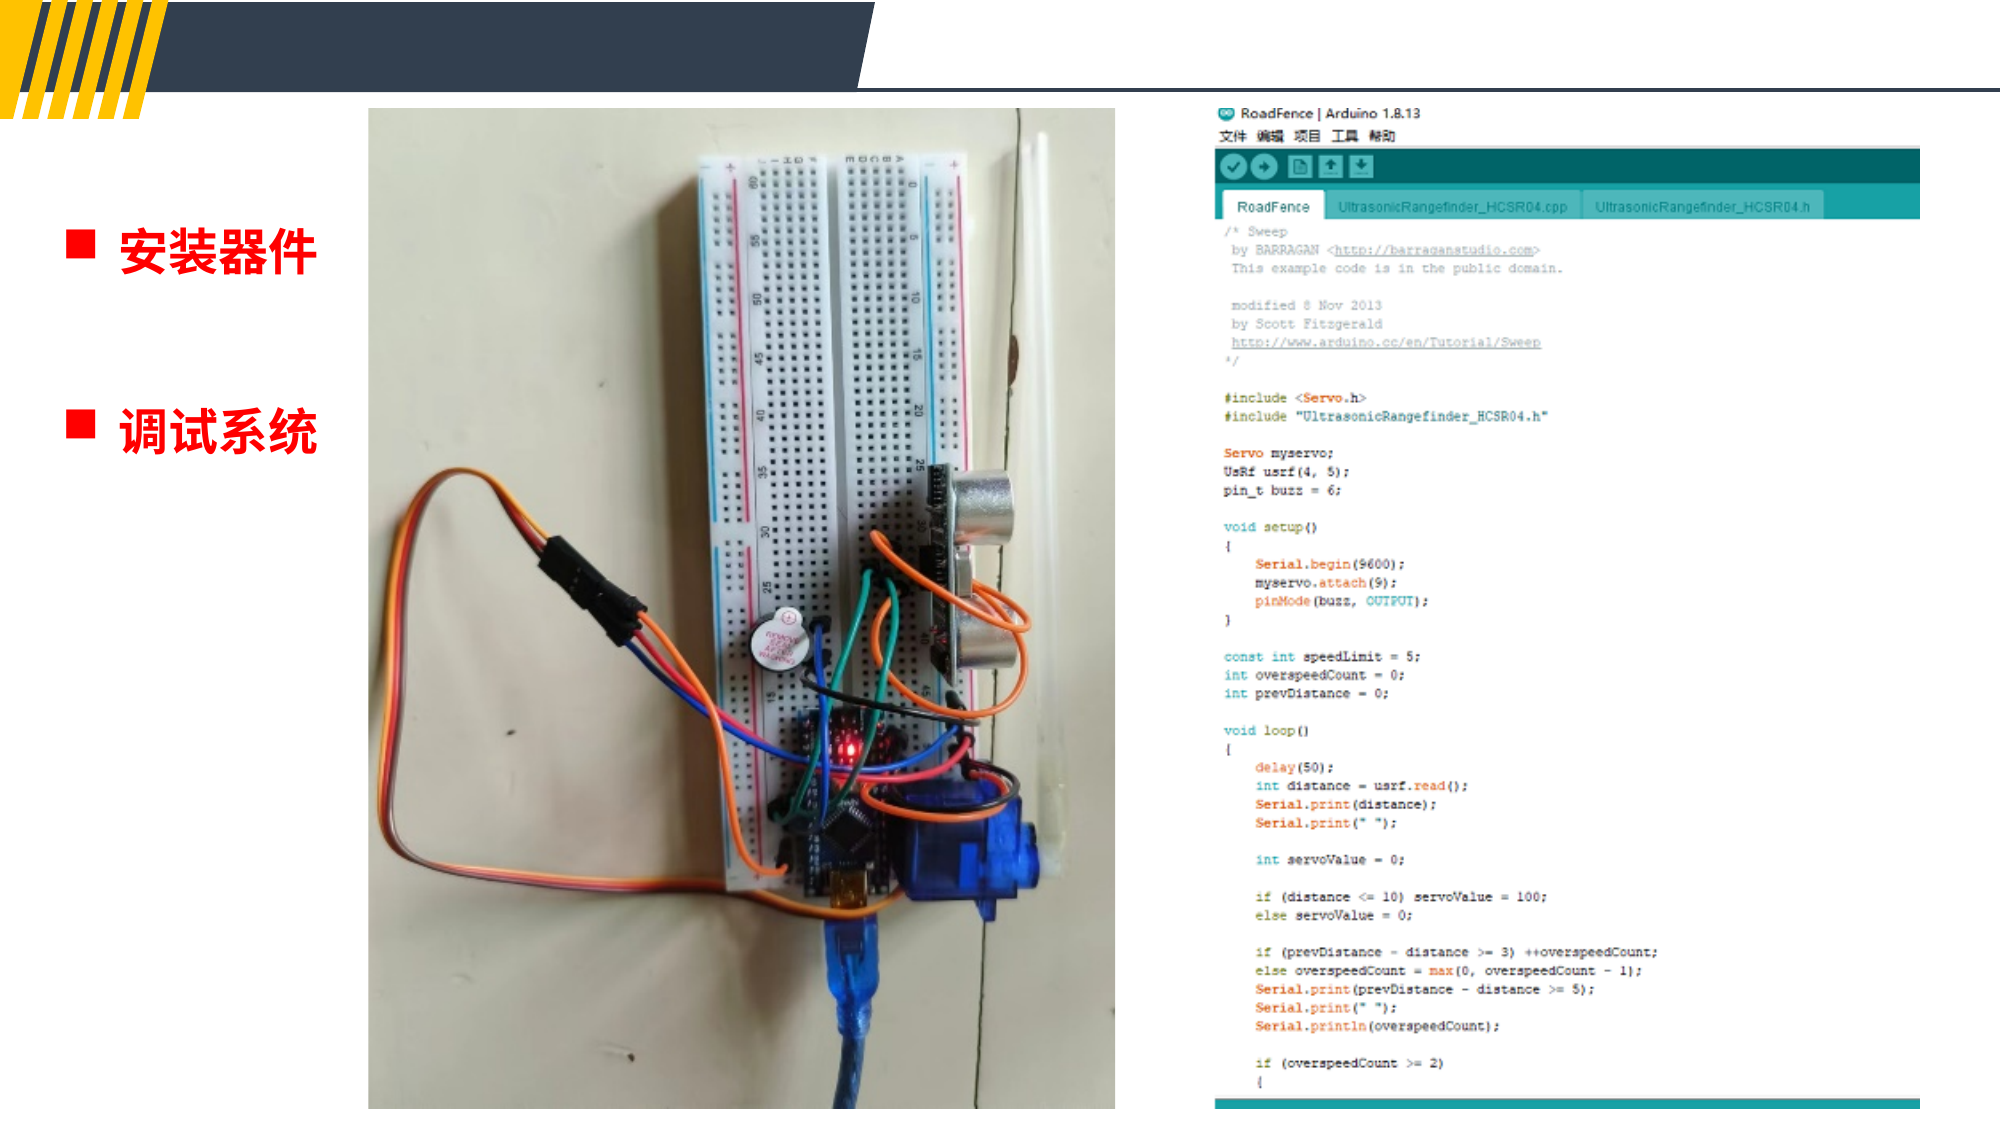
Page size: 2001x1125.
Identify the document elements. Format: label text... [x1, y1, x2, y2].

text_box [169, 0, 877, 88]
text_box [0, 0, 169, 119]
picture [1130, 108, 1920, 1109]
text_box 安装器件 调试系统 [47, 183, 348, 558]
picture [368, 108, 1116, 1109]
